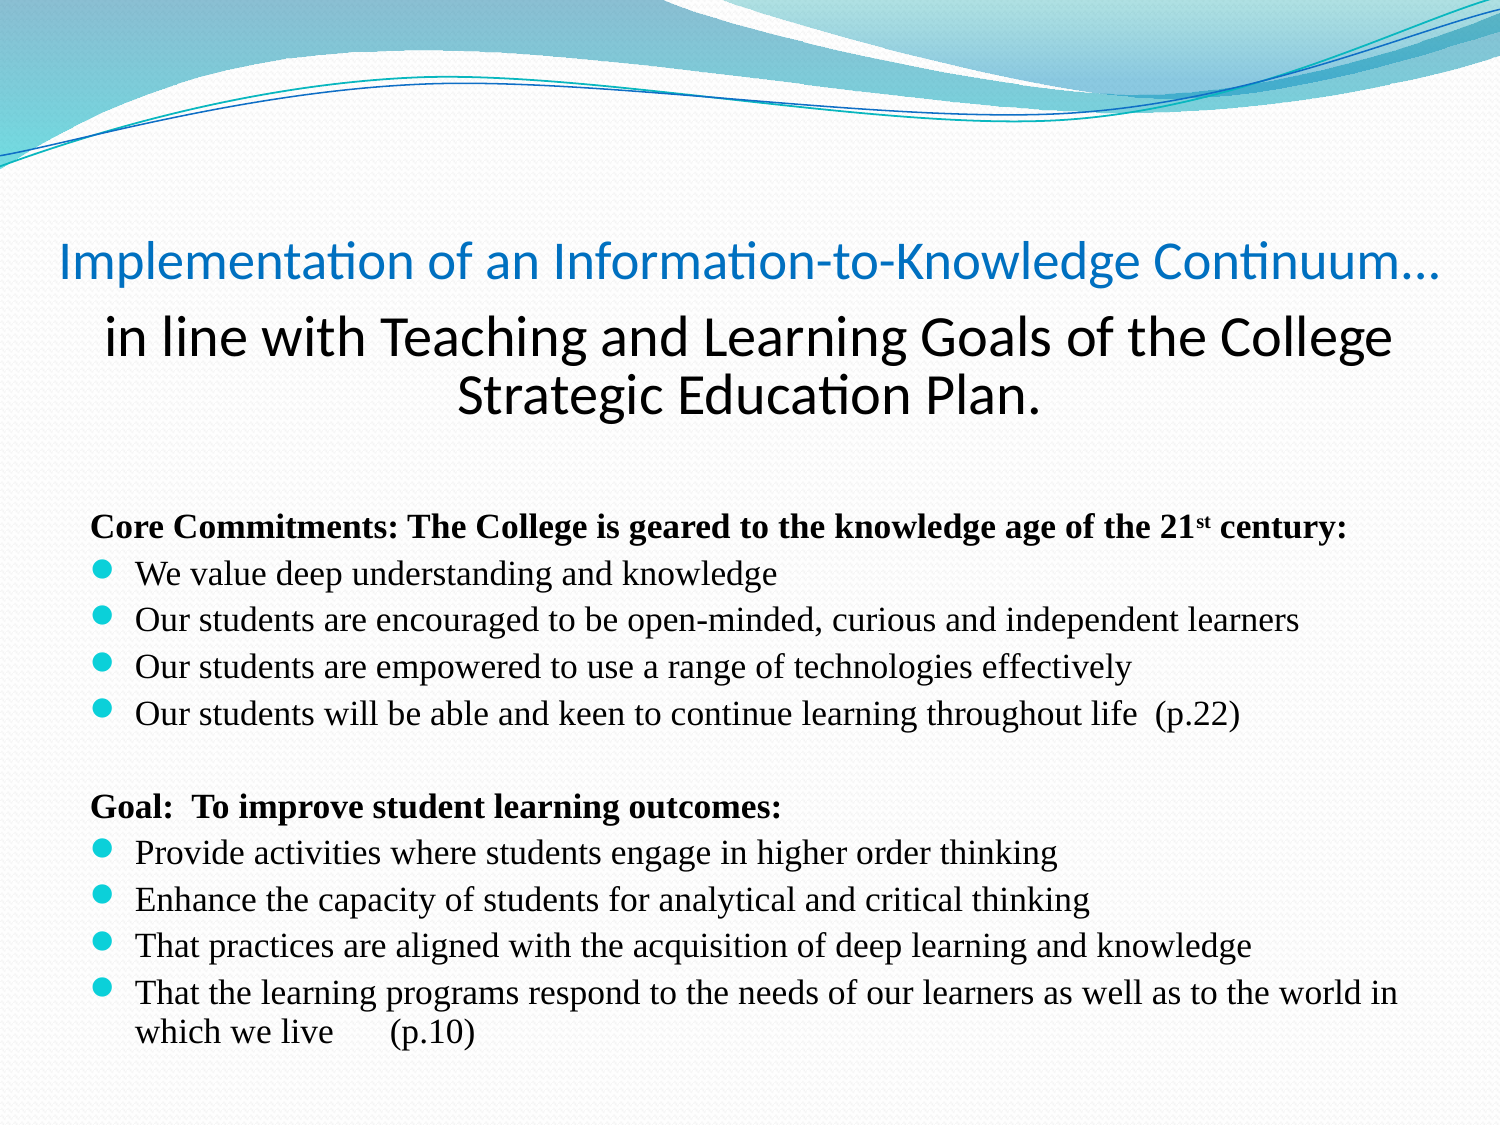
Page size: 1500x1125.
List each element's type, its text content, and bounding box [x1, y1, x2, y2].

title Implementation of an Information-to-Knowledge Continuum... [46, 105, 1454, 293]
list in line with Teaching and Learning Goals of the College Strategic Education Plan. Core Commitments: The College is geared to the knowledge age of the 21st century: We value deep understanding and knowledge Our students are encouraged to be open-minded, curious and independent learners Our students are empowered to use a range of technologies effectively Our students will be able and keen to continue learning throughout life (p.22) Goal: To improve student learning outcomes: Provide activities where students engage in higher order thinking Enhance the capacity of students for analytical and critical thinking That practices are aligned with the acquisition of deep learning and knowledge That the learning programs respond to the needs of our learners as well as to the world in which we live (p.10) [75, 304, 1425, 1067]
